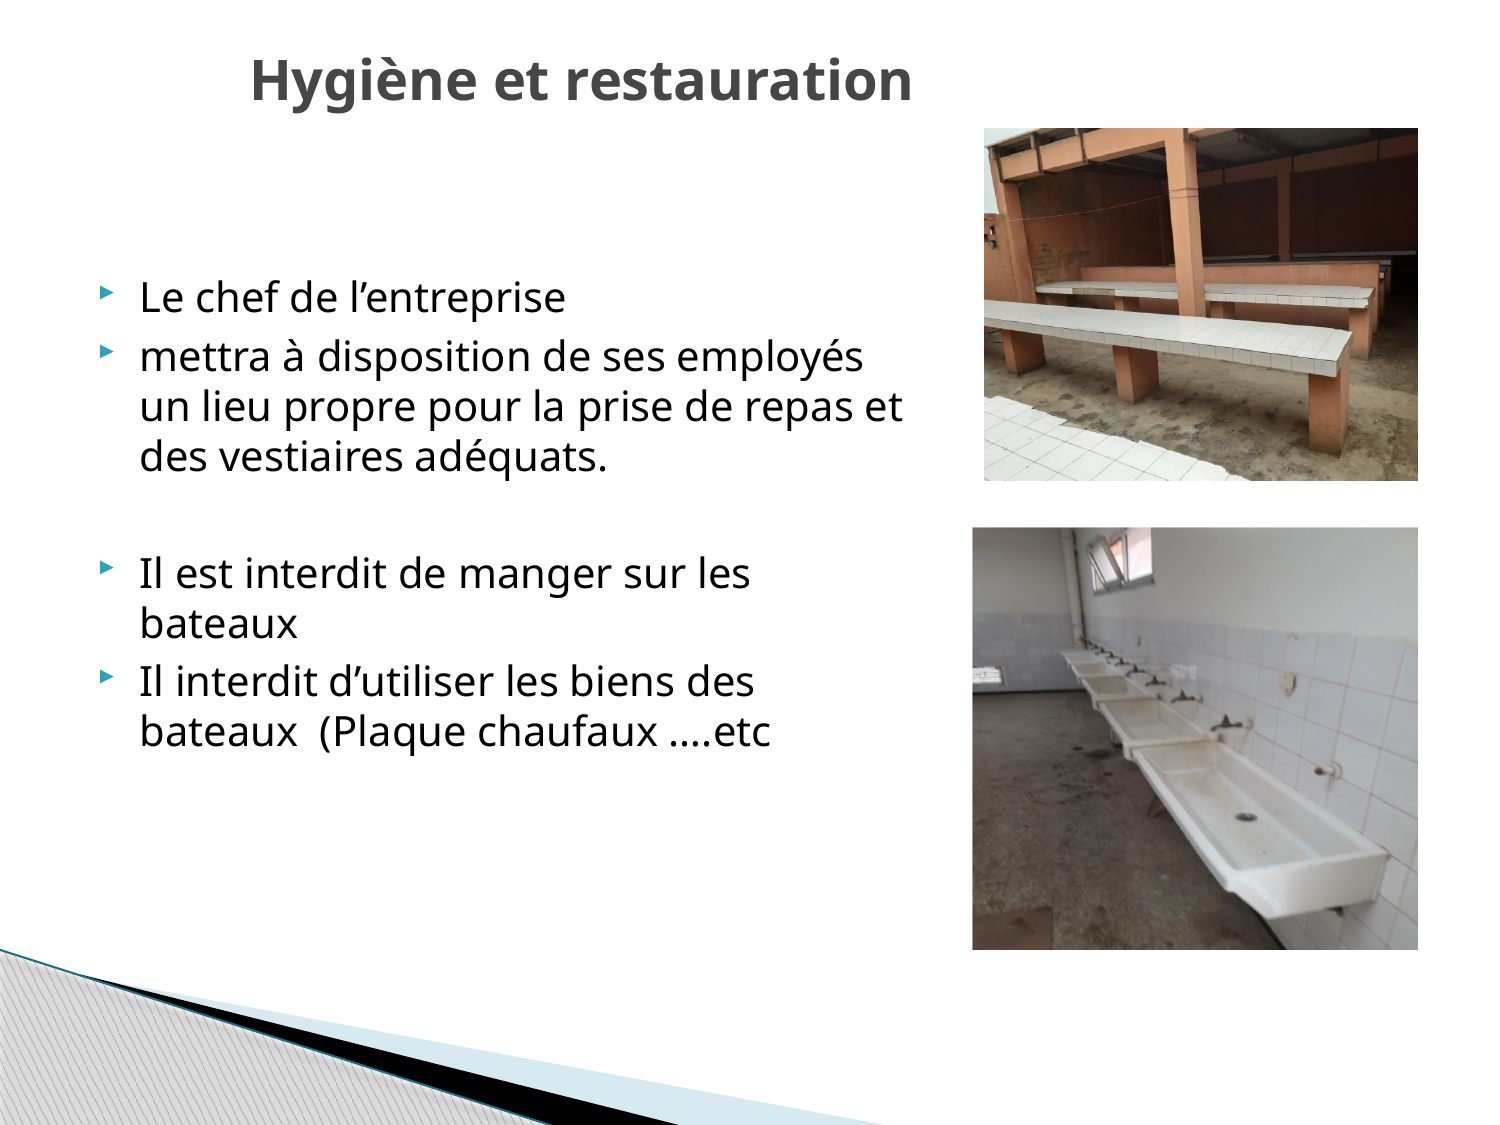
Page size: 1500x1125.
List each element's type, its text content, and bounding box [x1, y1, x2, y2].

picture [984, 128, 1419, 481]
picture [973, 515, 1418, 962]
list Le chef de l’entreprise mettra à disposition de ses employés un lieu propre pour la prise de repas et des vestiaires adéquats. Il est interdit de manger sur les bateaux Il interdit d’utiliser les biens des bateaux (Plaque chaufaux ….etc [64, 263, 928, 835]
title Hygiène et restauration [234, 37, 1344, 120]
